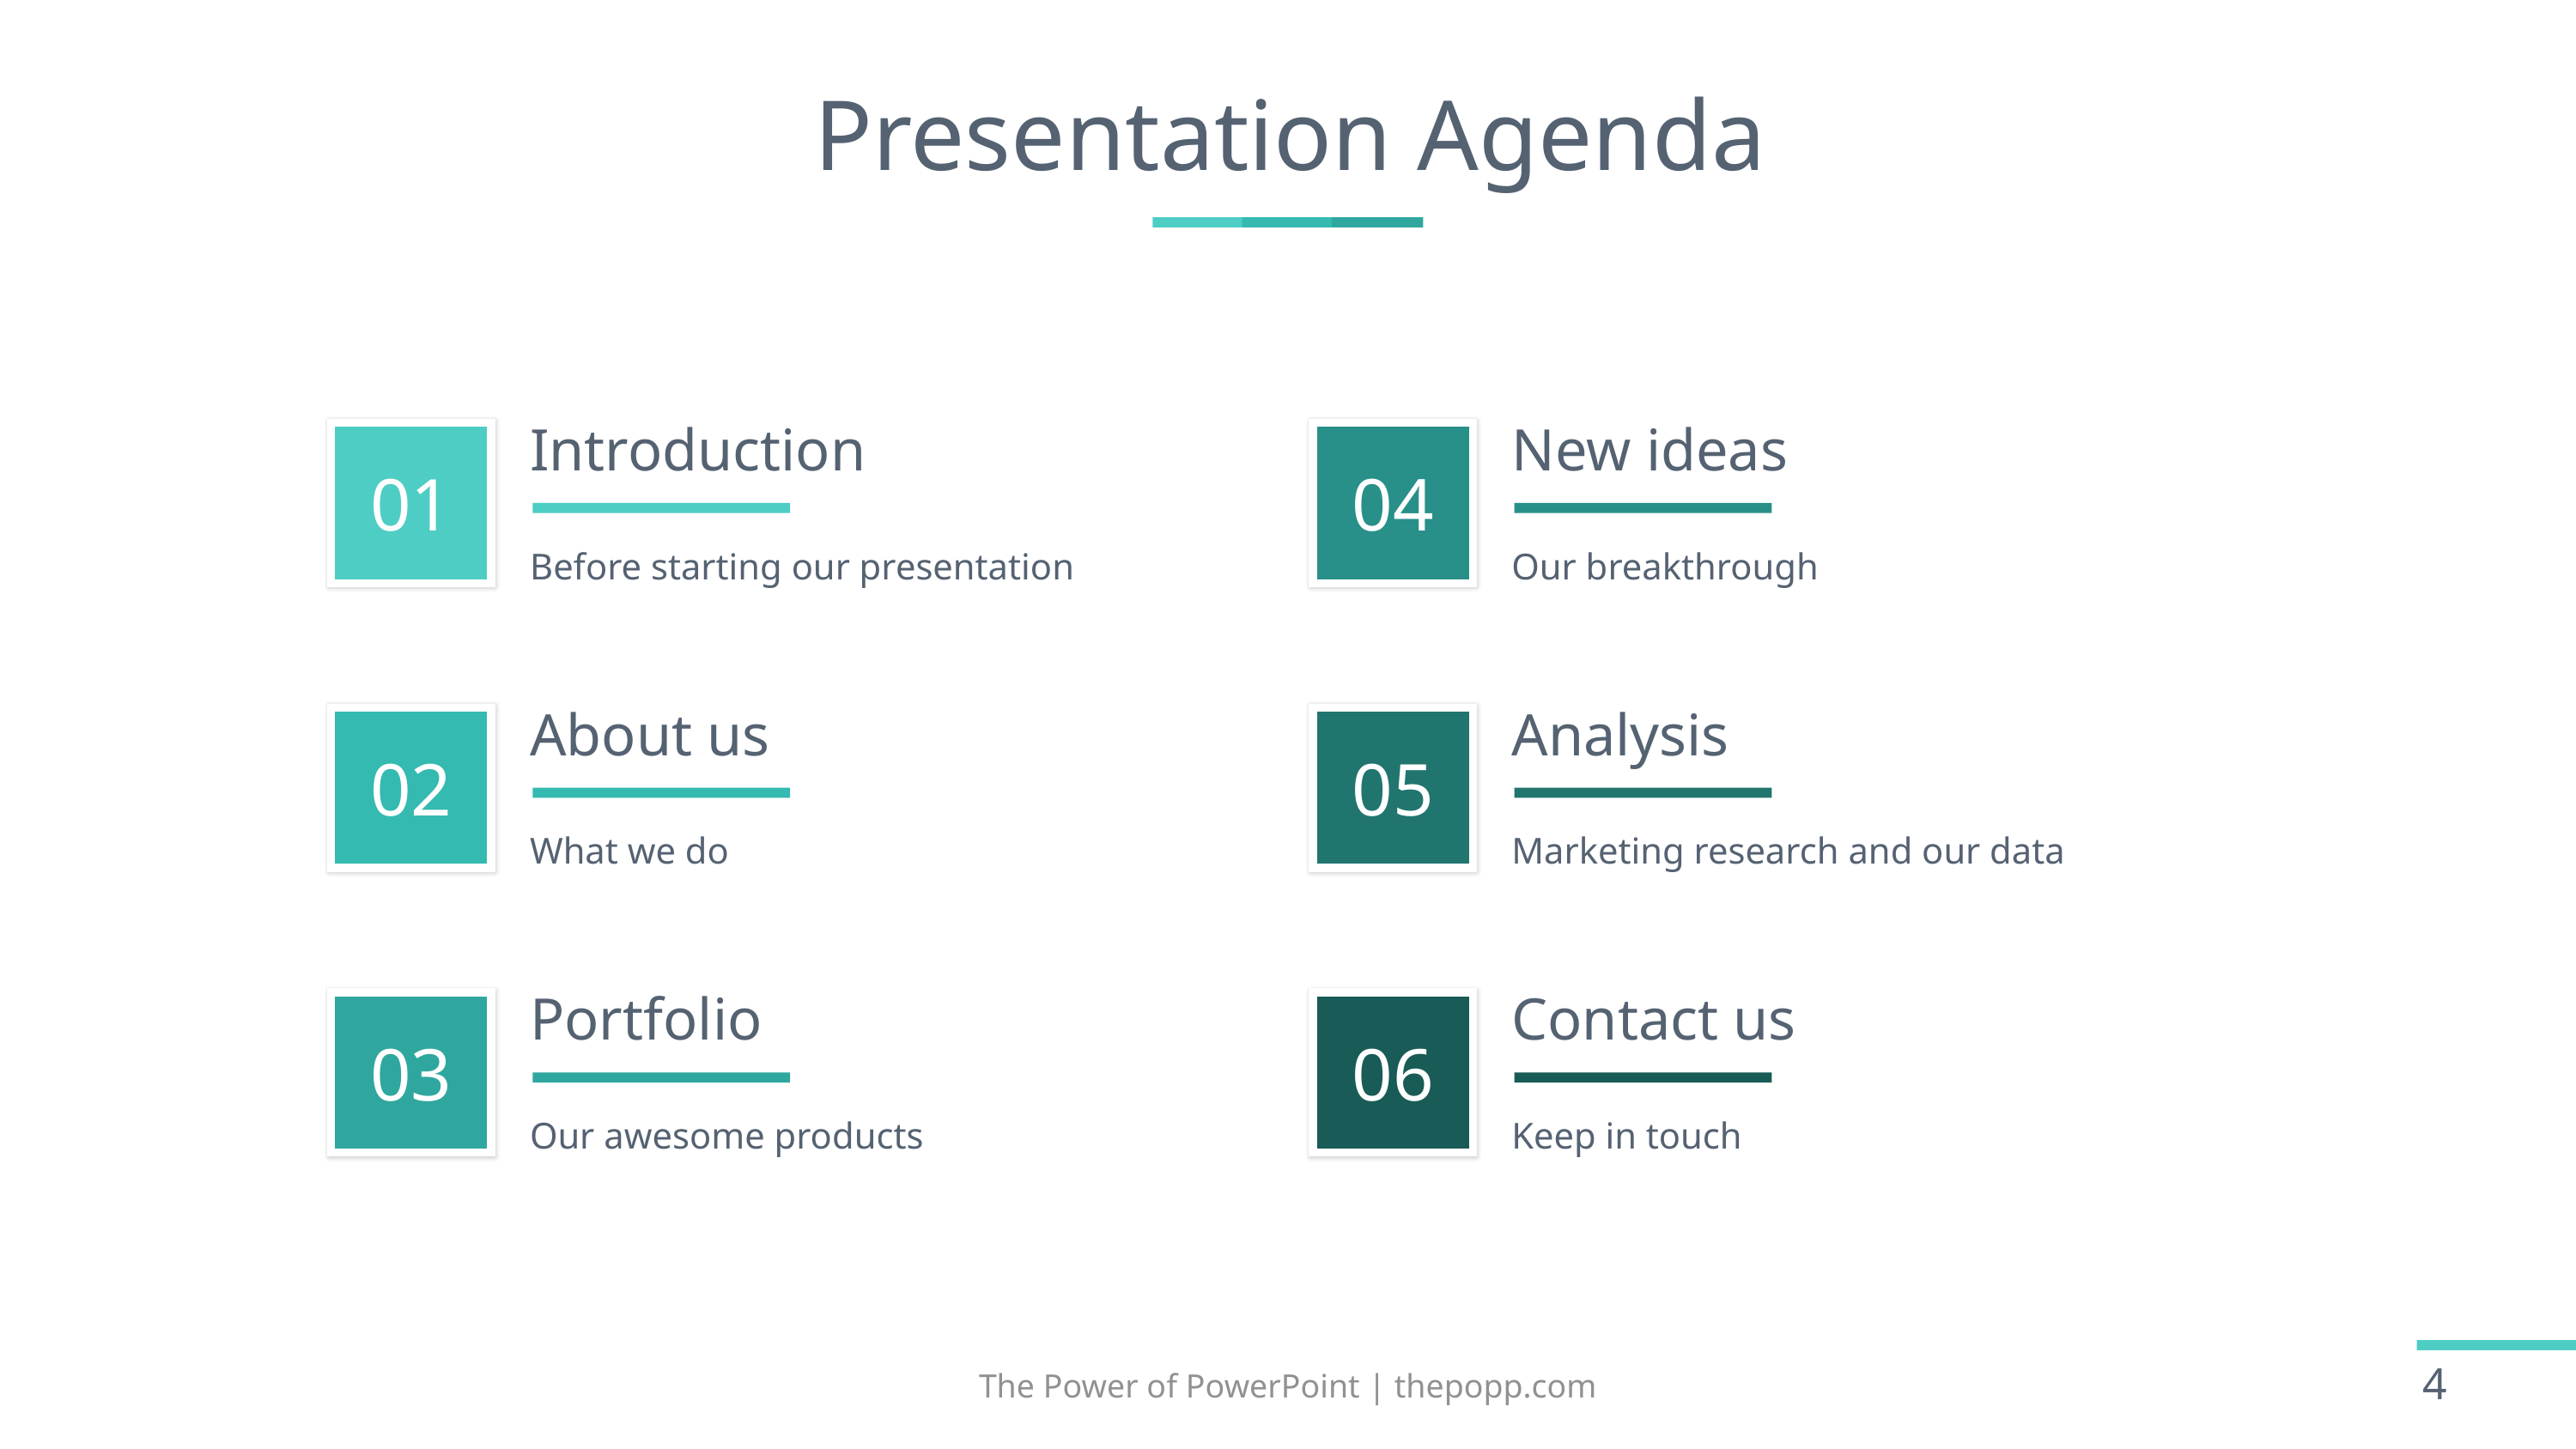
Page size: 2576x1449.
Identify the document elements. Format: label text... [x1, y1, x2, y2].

list What we do [517, 809, 1272, 888]
list New ideas [1498, 395, 2253, 500]
list Our awesome products [517, 1094, 1272, 1173]
slide_number 4 [2409, 1351, 2576, 1421]
list Before starting our presentation [517, 524, 1272, 604]
list Portfolio [517, 964, 1272, 1070]
title Presentation Agenda [69, 49, 2512, 230]
list Our breakthrough [1498, 524, 2253, 604]
list Contact us [1498, 964, 2253, 1070]
list Introduction [517, 395, 1272, 500]
list Keep in touch [1498, 1094, 2253, 1173]
footer The Power of PowerPoint | thepopp.com [853, 1349, 1723, 1427]
list Analysis [1498, 680, 2253, 785]
list Marketing research and our data [1498, 809, 2253, 888]
list About us [517, 680, 1272, 785]
